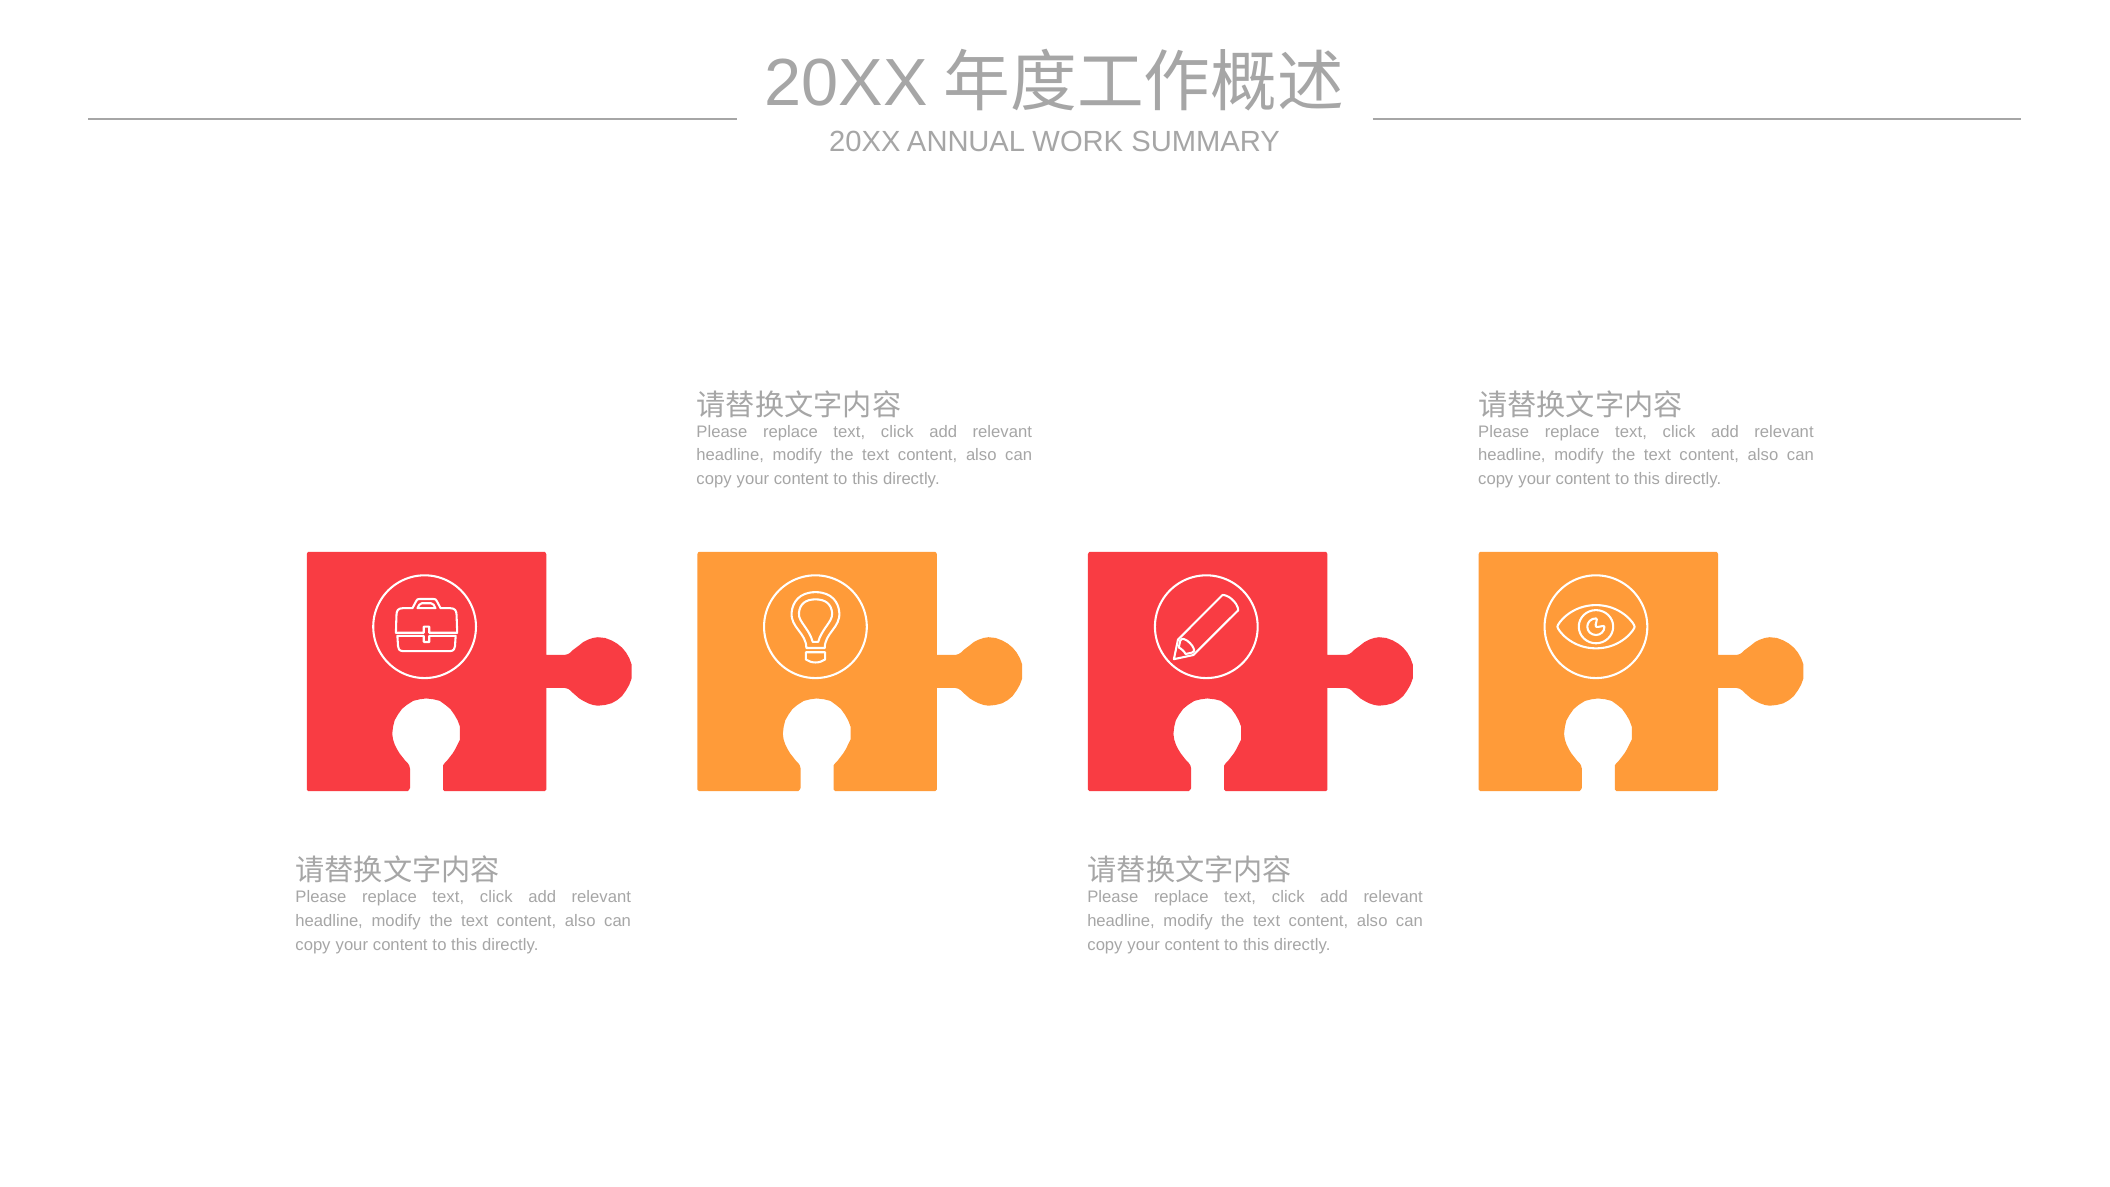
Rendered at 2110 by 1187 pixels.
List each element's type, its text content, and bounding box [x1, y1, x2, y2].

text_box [1154, 575, 1258, 679]
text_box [1544, 575, 1648, 679]
text_box 请替换文字内容 [696, 379, 962, 416]
text_box [306, 551, 632, 792]
text_box Please replace text, click add relevant headline, modify the text content, also can copy your content to this directly. [1478, 416, 1815, 489]
text_box [697, 551, 1023, 792]
text_box 20XX ANNUAL WORK SUMMARY [824, 122, 1285, 158]
text_box 20XX年度工作概述 [730, 38, 1379, 119]
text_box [764, 575, 867, 679]
text_box [1478, 551, 1804, 792]
text_box Please replace text, click add relevant headline, modify the text content, also can copy your content to this directly. [295, 882, 632, 954]
text_box Please replace text, click add relevant headline, modify the text content, also can copy your content to this directly. [1087, 882, 1424, 954]
text_box 请替换文字内容 [1087, 844, 1353, 882]
text_box 请替换文字内容 [1478, 379, 1743, 416]
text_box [373, 575, 476, 679]
text_box [1087, 551, 1413, 792]
text_box Please replace text, click add relevant headline, modify the text content, also can copy your content to this directly. [696, 416, 1033, 489]
text_box 请替换文字内容 [295, 844, 561, 882]
